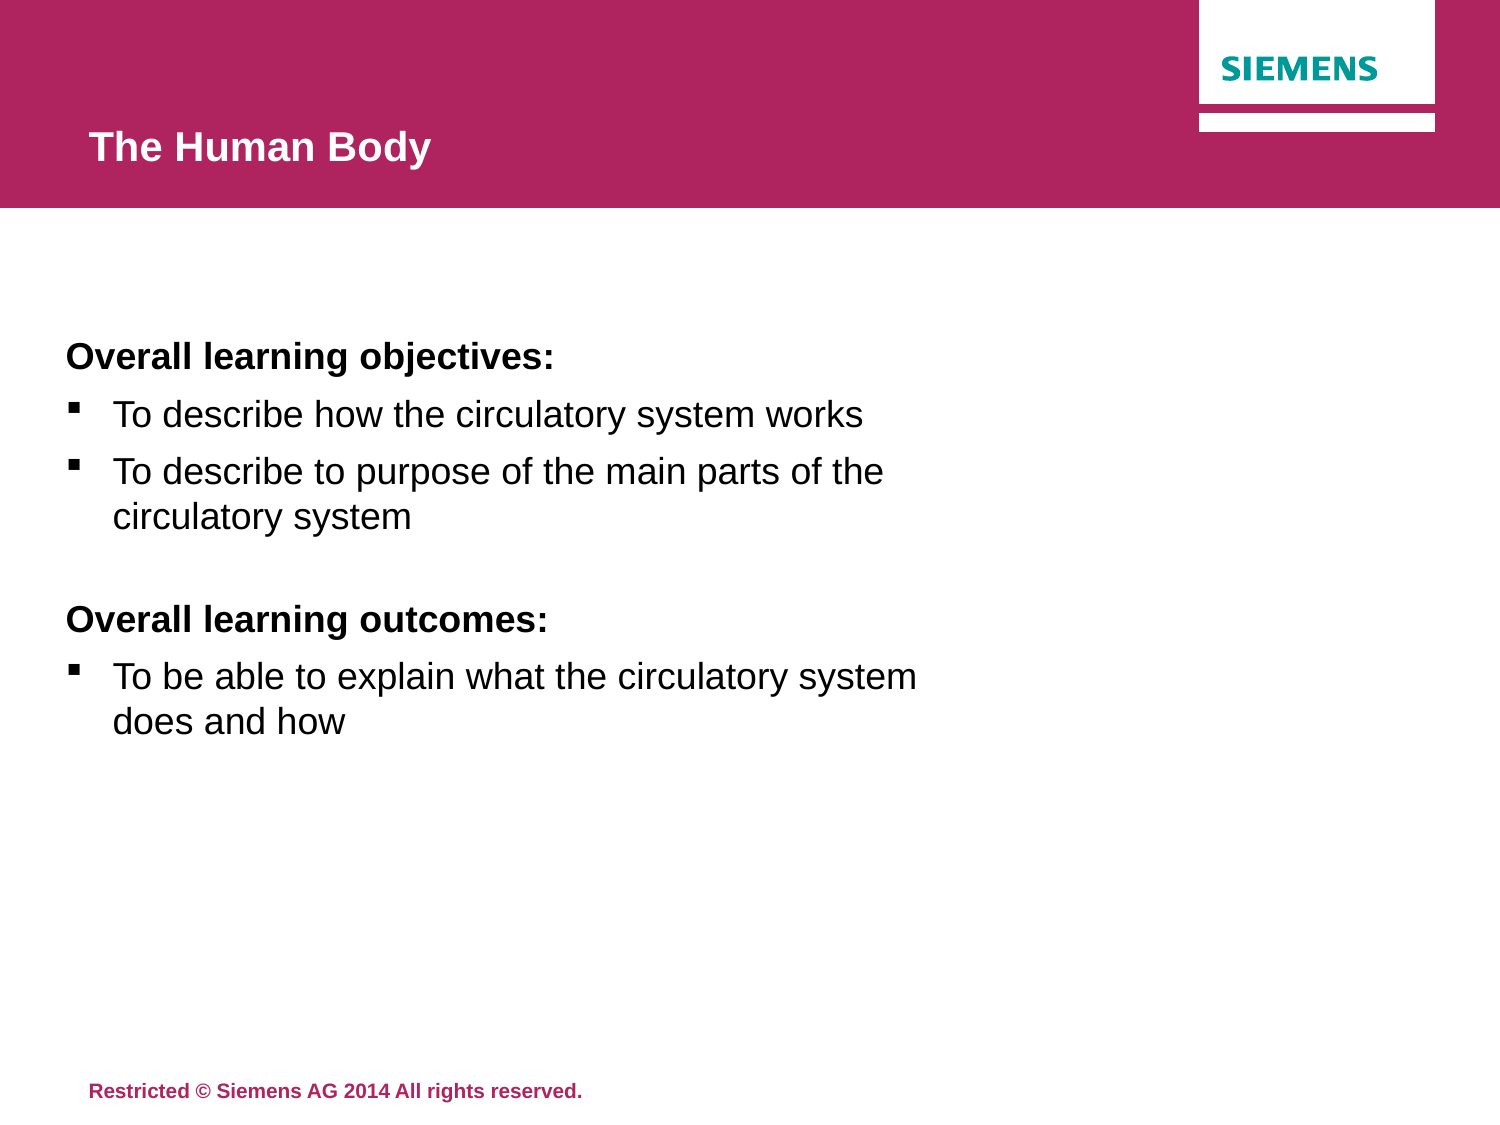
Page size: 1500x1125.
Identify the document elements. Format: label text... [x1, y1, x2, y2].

title The Human Body [0, 0, 1458, 209]
text_box Overall learning objectives: To describe how the circulatory system works To describe to purpose of the main parts of the circulatory system Overall learning outcomes: To be able to explain what the circulatory system does and how [50, 279, 969, 750]
